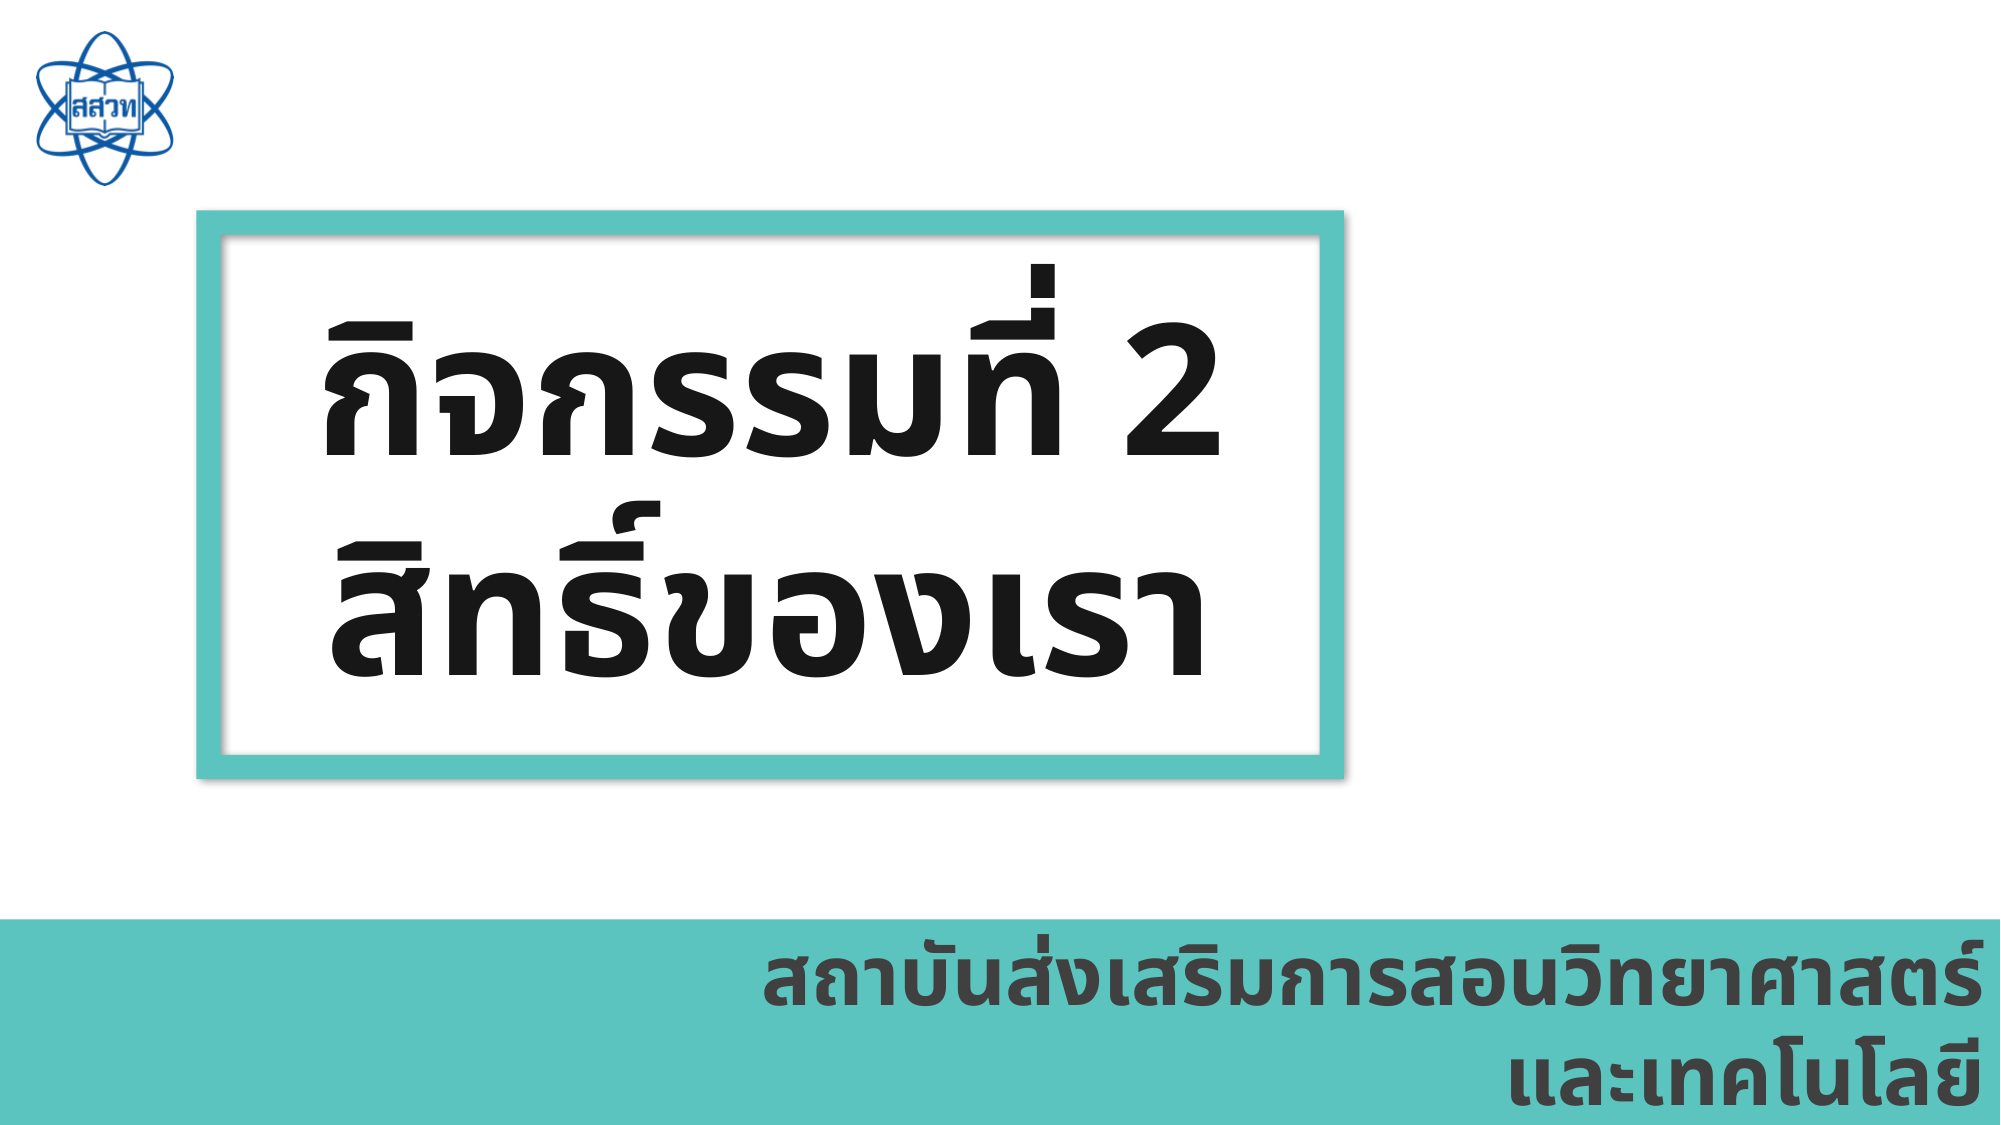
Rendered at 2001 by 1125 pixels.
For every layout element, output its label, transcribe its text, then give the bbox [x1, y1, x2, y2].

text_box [196, 210, 1344, 780]
picture [36, 31, 174, 186]
text_box สถาบันส่งเสริมการสอนวิทยาศาสตร์และเทคโนโลยี [0, 918, 2000, 1125]
